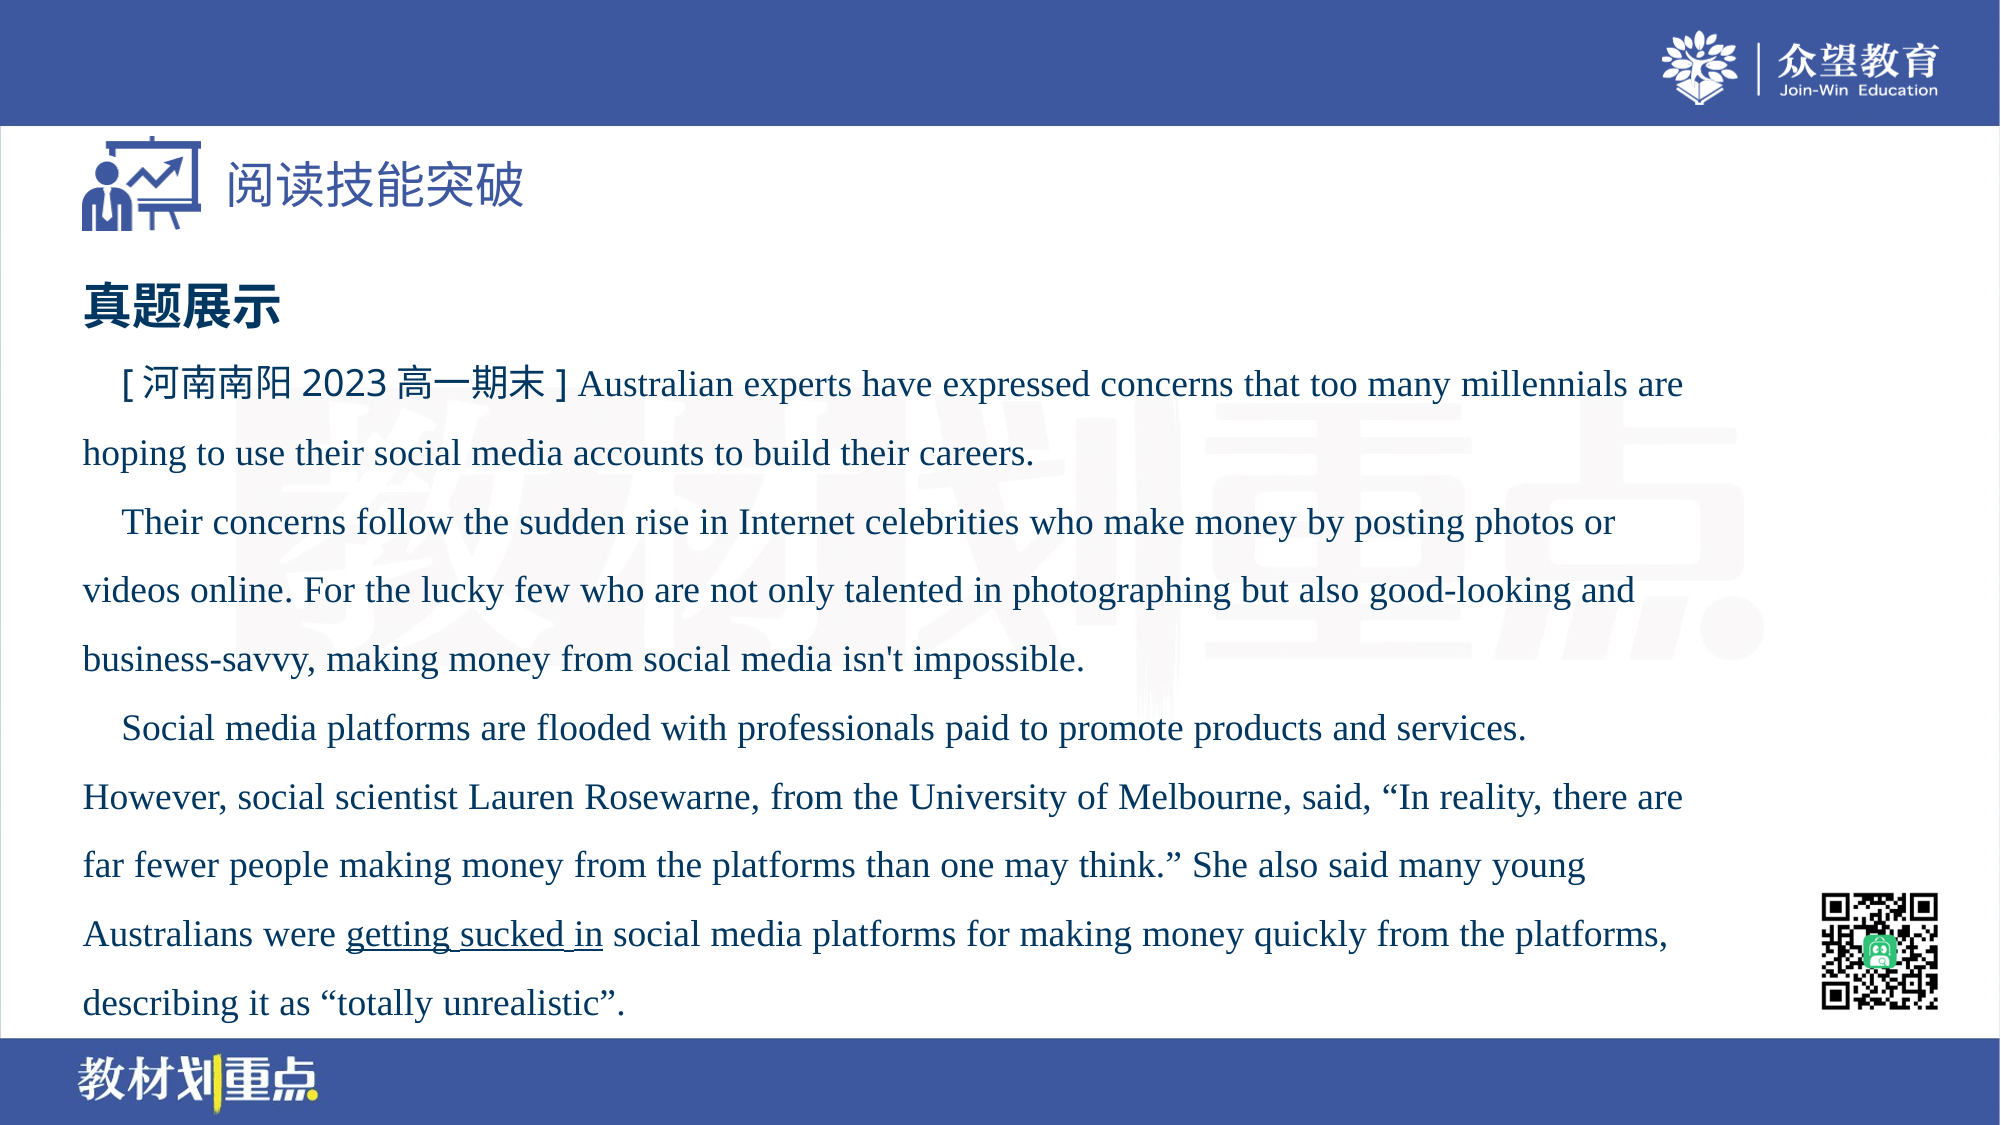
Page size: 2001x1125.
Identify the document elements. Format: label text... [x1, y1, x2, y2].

picture [0, 0, 2000, 1125]
text_box [河南南阳2023高一期末] Australian experts have expressed concerns that too many millennials are hoping to use their social media accounts to build their careers. Their concerns follow the sudden rise in Internet celebrities who make money by posting photos or videos online. For the lucky few who are not only talented in photographing but also good-looking and business-savvy, making money from social media isn't impossible. Social media platforms are flooded with professionals paid to promote products and services. However, social scientist Lauren Rosewarne, from the University of Melbourne, said, “In reality, there are far fewer people making money from the platforms than one may think.” She also said many young Australians were getting sucked in social media platforms for making money quickly from the platforms, describing it as “totally unrealistic”. [82, 335, 1817, 1023]
text_box 真题展示 [82, 247, 1817, 335]
